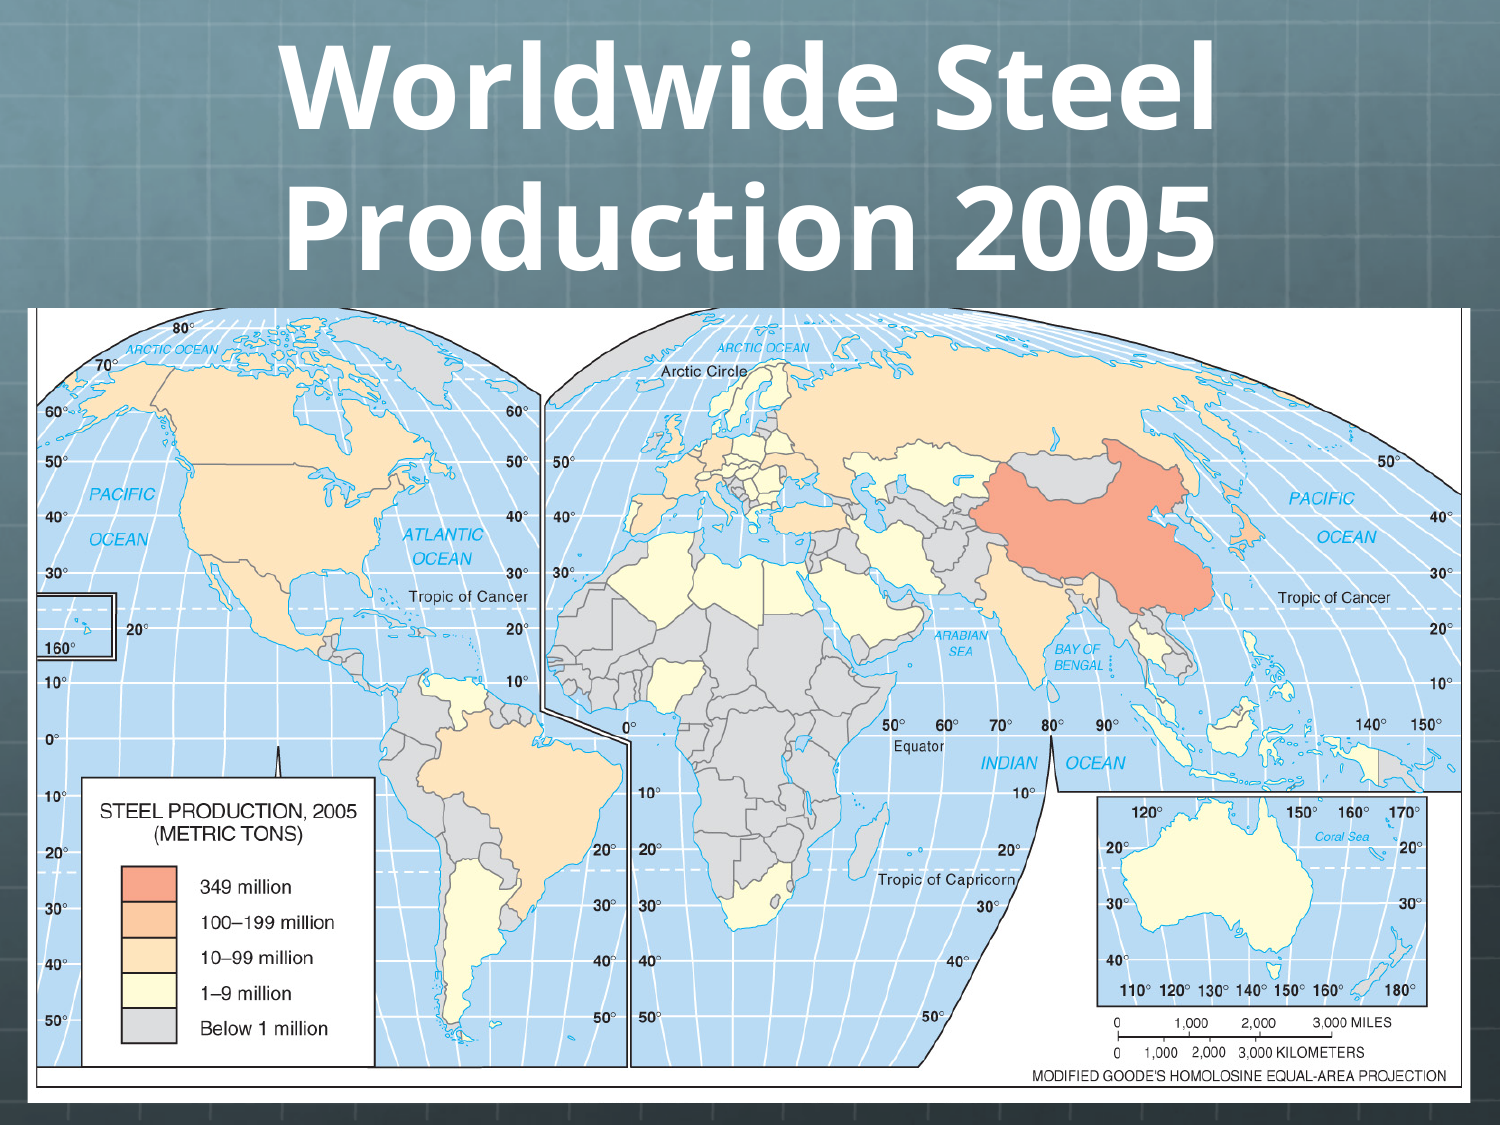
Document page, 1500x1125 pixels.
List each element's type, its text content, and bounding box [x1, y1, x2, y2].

picture [0, 0, 1500, 1125]
title Worldwide Steel Production 2005 [127, 17, 1372, 285]
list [26, 308, 1471, 1104]
